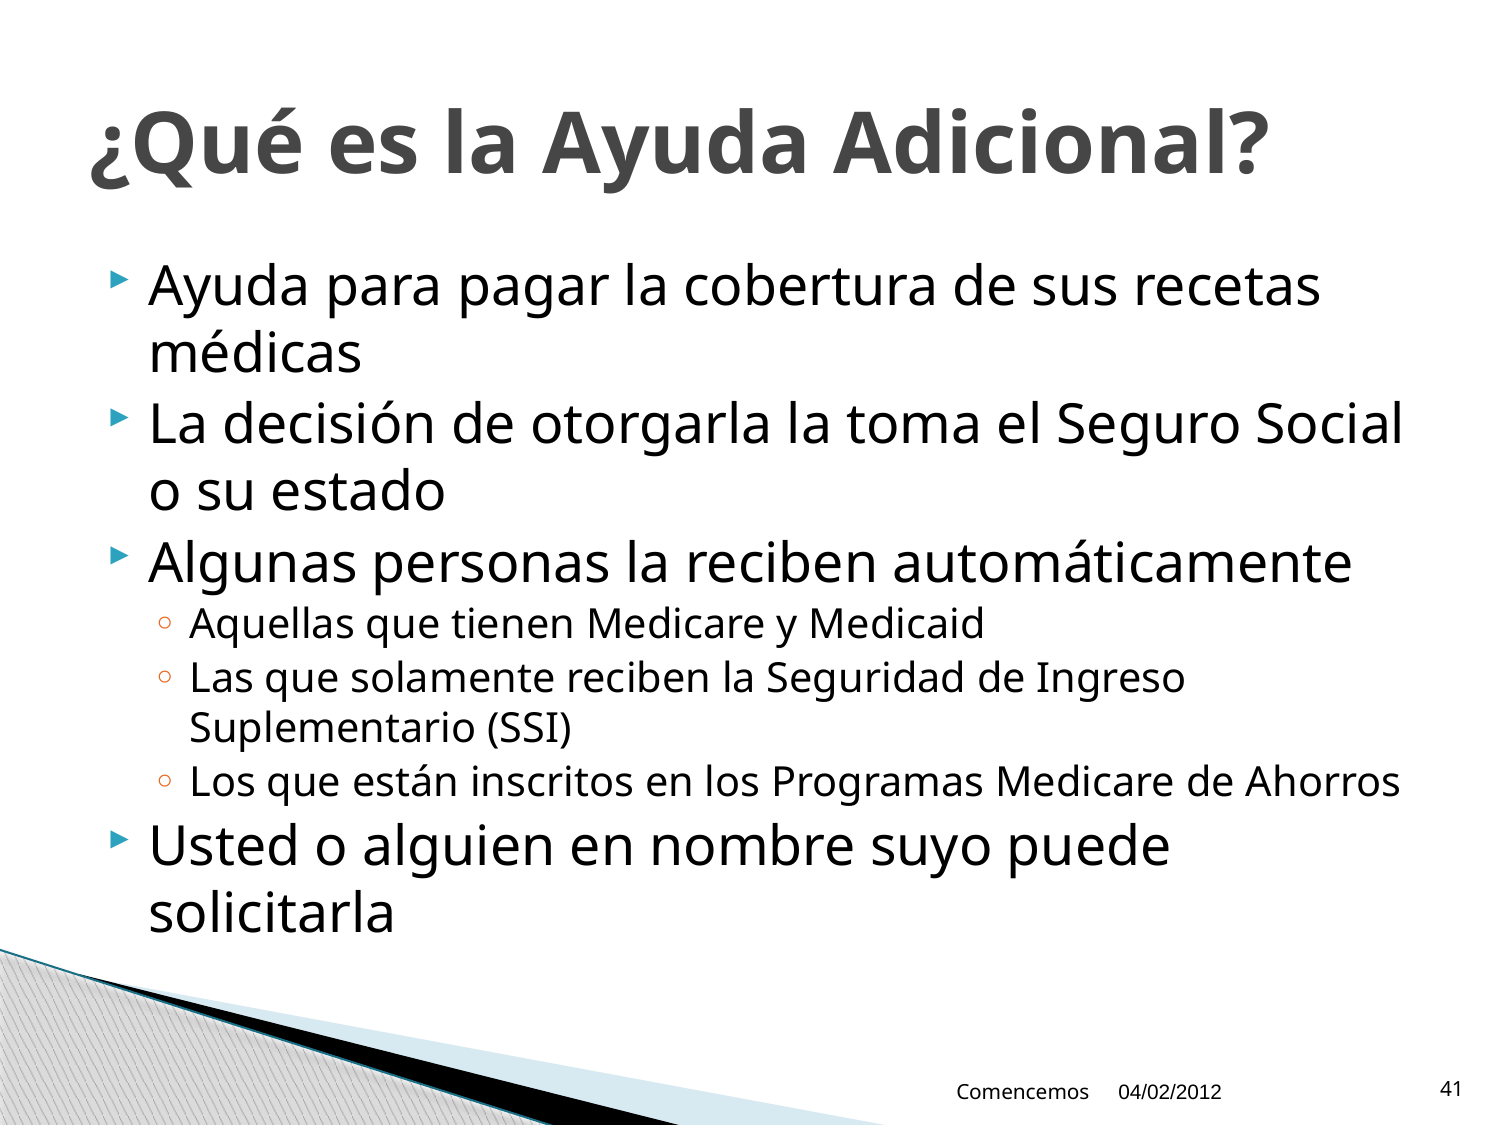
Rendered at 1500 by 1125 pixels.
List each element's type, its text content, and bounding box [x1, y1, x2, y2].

title ¿Qué es la Ayuda Adicional? [75, 45, 1425, 233]
slide_number 41 [1418, 1051, 1479, 1112]
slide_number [1105, 1051, 1418, 1112]
list Ayuda para pagar la cobertura de sus recetas médicas La decisión de otorgarla la toma el Seguro Social o su estado Algunas personas la reciben automáticamente Aquellas que tienen Medicare y Medicaid Las que solamente reciben la Seguridad de Ingreso Suplementario (SSI) Los que están inscritos en los Programas Medicare de Ahorros Usted o alguien en nombre suyo puede solicitarla [75, 243, 1425, 986]
footer Comencemos [718, 1051, 1105, 1112]
